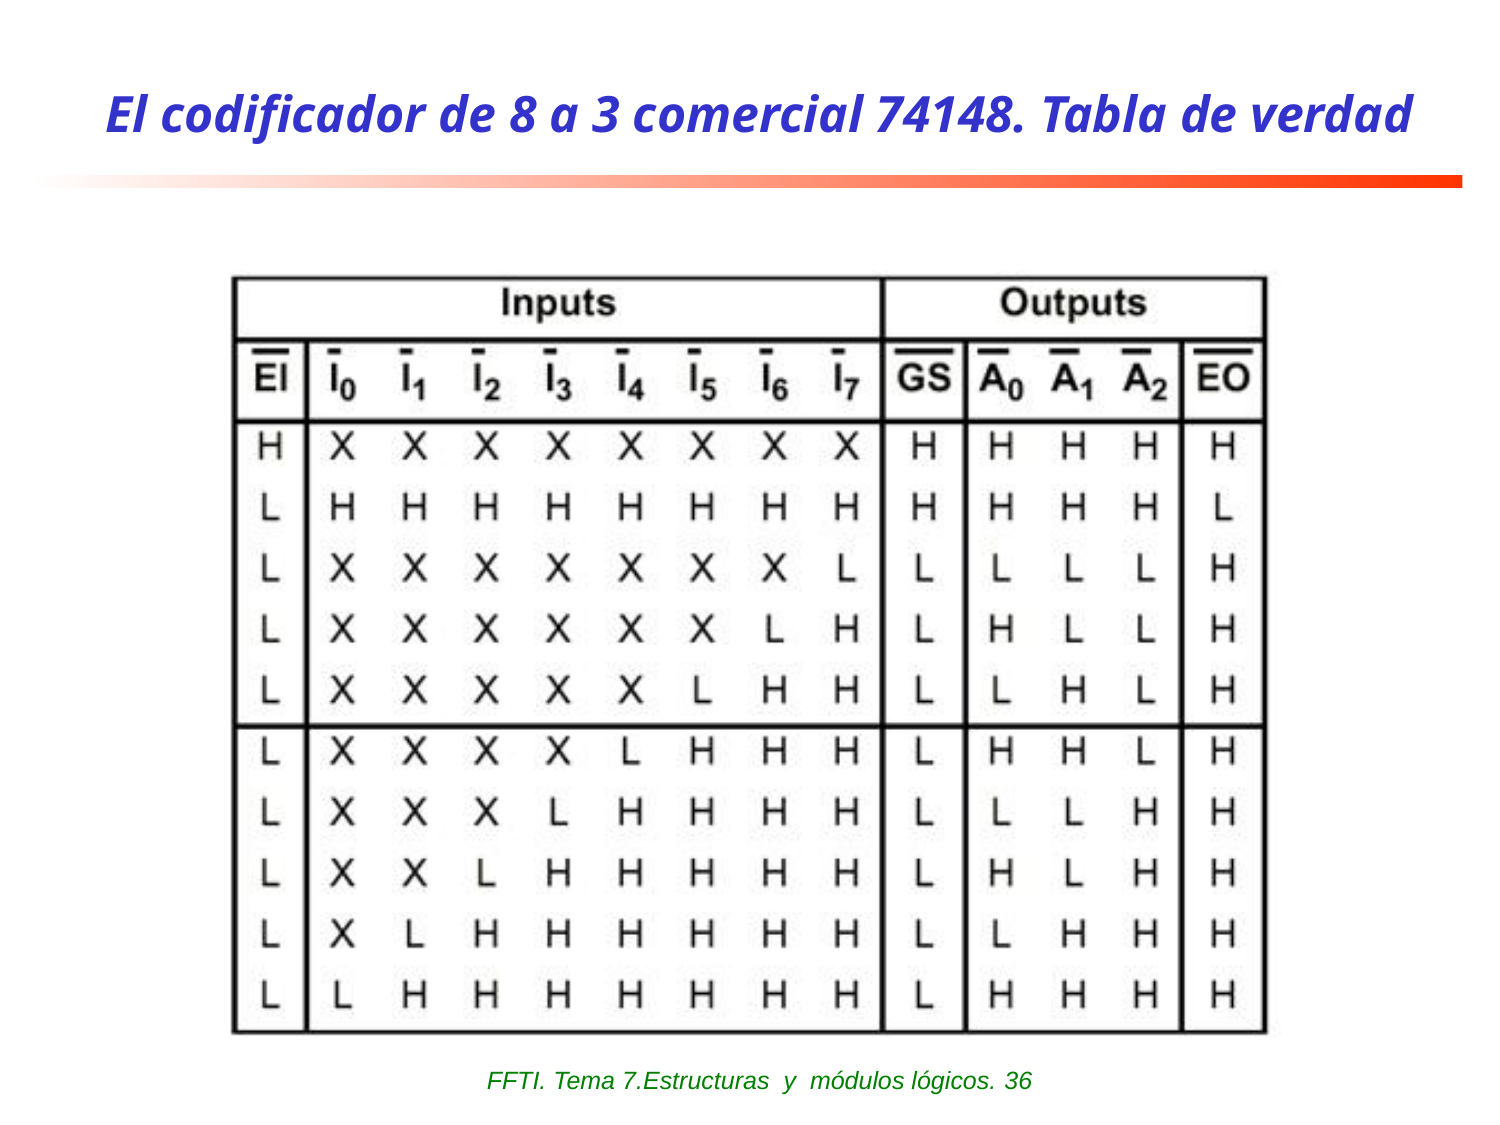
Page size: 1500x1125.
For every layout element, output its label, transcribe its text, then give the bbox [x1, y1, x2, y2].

picture [214, 253, 1281, 1042]
title El codificador de 8 a 3 comercial 74148. Tabla de verdad [68, 49, 1451, 176]
footer FFTI. Tema 7.Estructuras y módulos lógicos. 36 [68, 1056, 1451, 1103]
